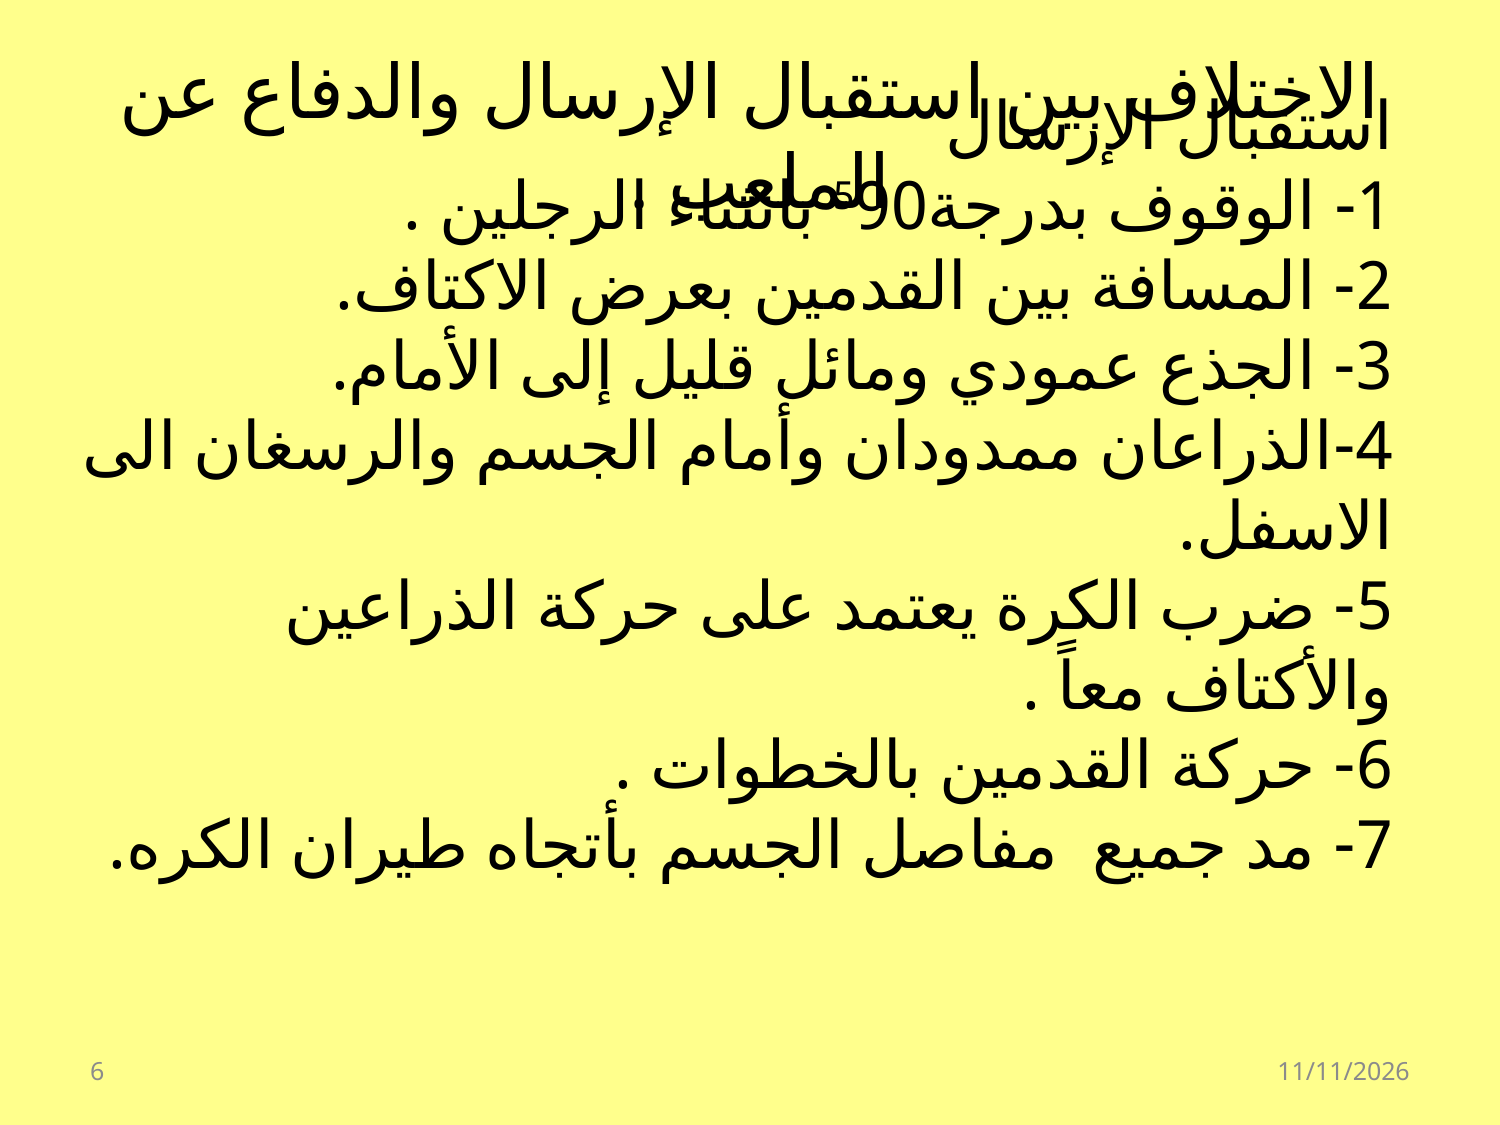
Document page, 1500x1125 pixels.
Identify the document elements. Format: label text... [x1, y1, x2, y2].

text_box استقبال الإرسال 1- الوقوف بدرجة590 بانثناء الرجلين . 2- المسافة بين القدمين بعرض الاكتاف. 3- الجذع عمودي ومائل قليل إلى الأمام. 4-الذراعان ممدودان وأمام الجسم والرسغان الى الاسفل. 5- ضرب الكرة يعتمد على حركة الذراعين والأكتاف معاً . 6- حركة القدمين بالخطوات . 7- مد جميع مفاصل الجسم بأتجاه طيران الكره. [58, 187, 1409, 938]
slide_number 6 [75, 1042, 425, 1103]
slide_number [1074, 1042, 1425, 1103]
title الاختلاف بين استقبال الإرسال والدفاع عن الملعب . [75, 45, 1425, 223]
